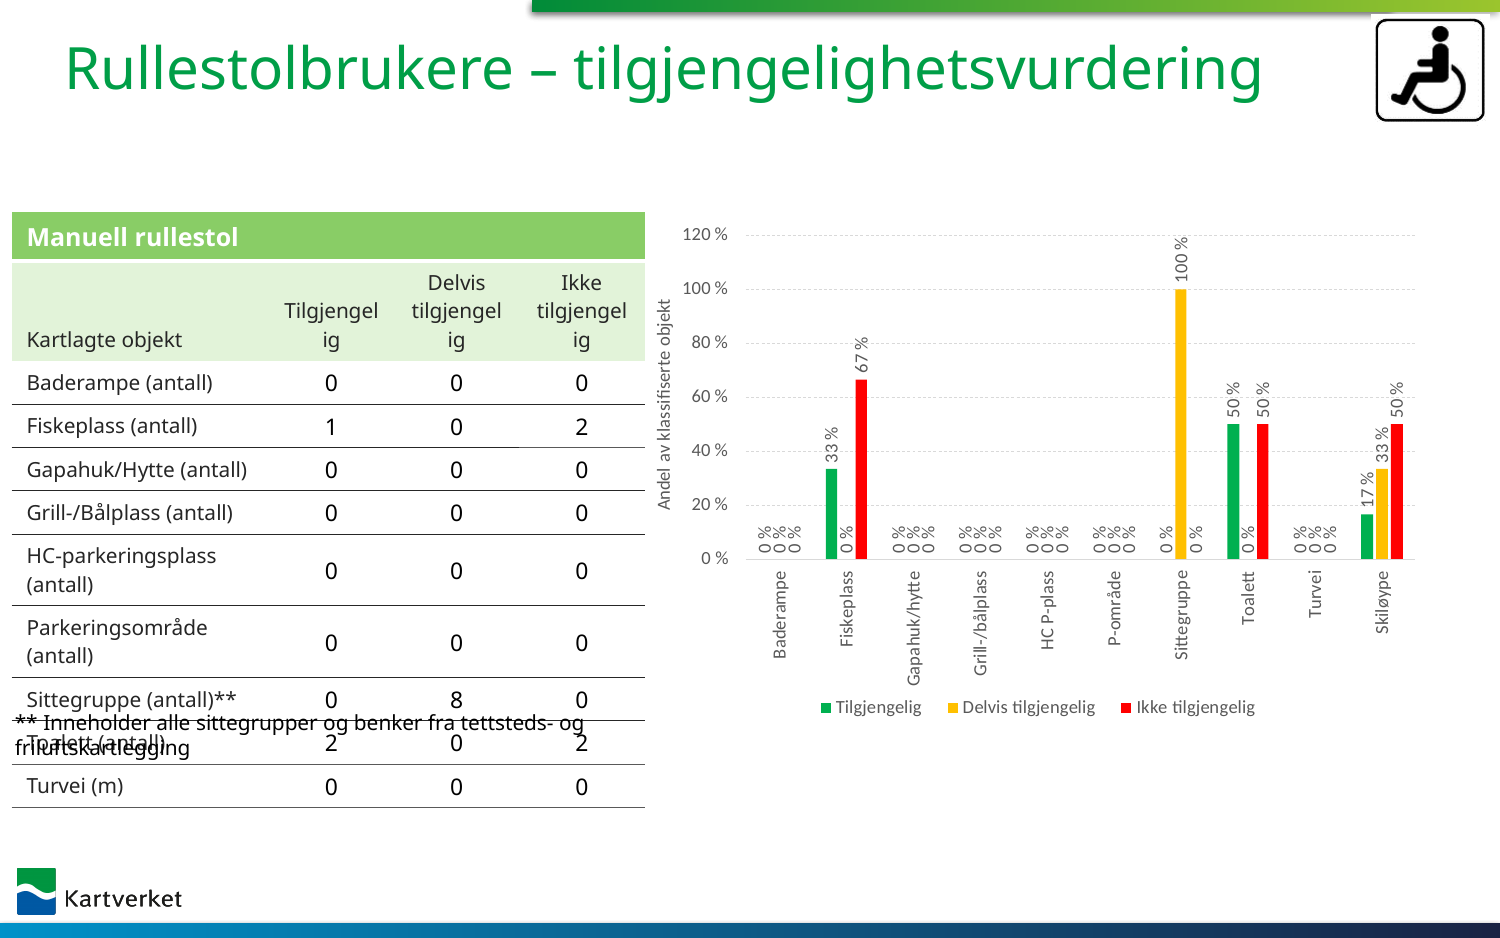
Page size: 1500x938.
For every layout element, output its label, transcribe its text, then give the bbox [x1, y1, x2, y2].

table_cell 0 [394, 606, 519, 677]
table_cell Fiskeplass (antall) [12, 405, 269, 447]
table_cell 0 [519, 535, 638, 605]
table_cell 2 [519, 405, 638, 447]
table_cell 0 [394, 405, 519, 447]
table_cell Gapahuk/Hytte (antall) [12, 448, 269, 490]
table_cell 0 [269, 448, 394, 490]
picture [643, 218, 1426, 728]
table_cell Delvis tilgjengelig [394, 263, 519, 361]
table_cell Turvei (m) [12, 768, 269, 807]
table_cell 0 [394, 448, 519, 490]
table_cell 0 [519, 606, 638, 677]
table_cell 0 [269, 606, 394, 677]
table_header Manuell rullestol [12, 212, 645, 259]
table_cell Sittegruppe (antall)** [12, 678, 269, 702]
table_cell 0 [269, 678, 394, 702]
table_cell 0 [269, 535, 394, 605]
table_cell 0 [519, 678, 638, 702]
table_cell Baderampe (antall) [12, 361, 269, 404]
table_cell 0 [519, 448, 638, 490]
table_cell Grill-/Bålplass (antall) [12, 491, 269, 534]
text_box Rullestolbrukere – tilgjengelighetsvurdering [49, 12, 1372, 109]
table_cell Tilgjengelig [269, 263, 394, 361]
table_cell 0 [394, 768, 519, 807]
table_cell Parkeringsområde (antall) [12, 606, 269, 677]
text_box ** Inneholder alle sittegrupper og benker fra tettsteds- og friluftskartlegging [0, 702, 745, 768]
table_cell 0 [519, 768, 645, 807]
table_cell 8 [394, 678, 519, 702]
table_cell 0 [394, 491, 519, 534]
table_cell 0 [269, 768, 394, 807]
table_cell 0 [269, 491, 394, 534]
table_cell HC-parkeringsplass (antall) [12, 535, 269, 605]
table_cell 0 [519, 361, 638, 404]
table_cell 1 [269, 405, 394, 447]
table_cell 0 [394, 535, 519, 605]
table_cell 0 [269, 361, 394, 404]
table_cell Kartlagte objekt [12, 263, 269, 361]
table_cell 0 [394, 361, 519, 404]
picture [1371, 13, 1491, 127]
table_cell 0 [519, 491, 638, 534]
table_cell Ikke tilgjengelig [519, 263, 638, 361]
